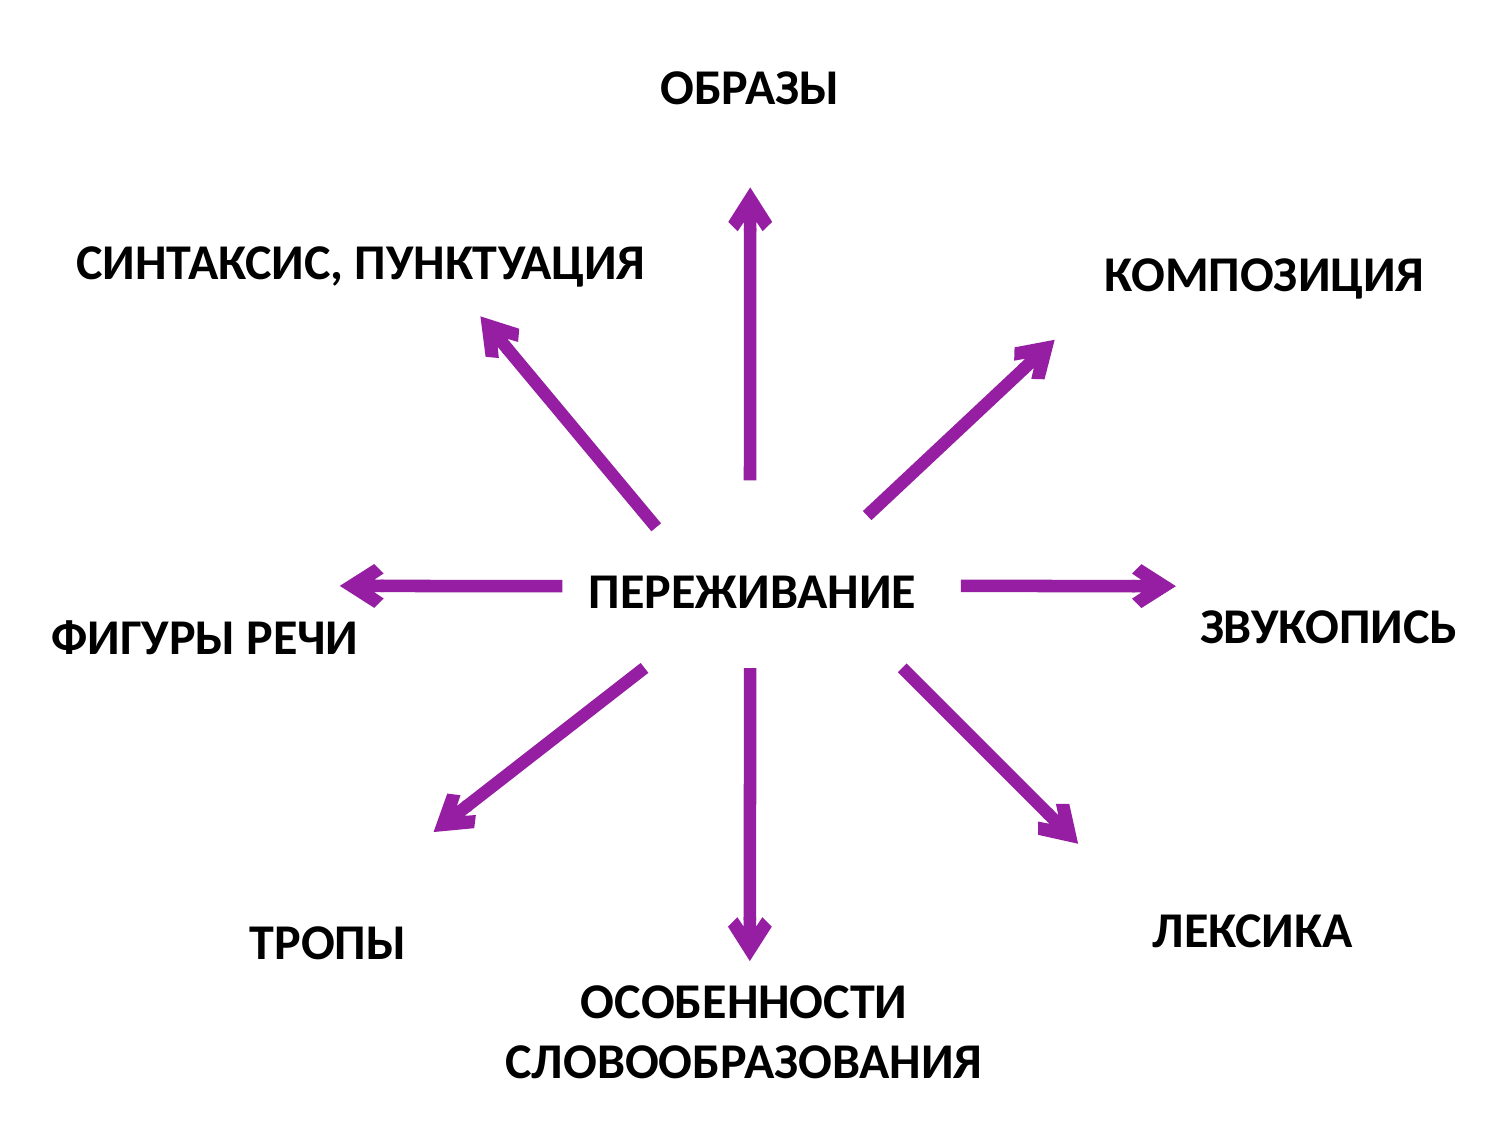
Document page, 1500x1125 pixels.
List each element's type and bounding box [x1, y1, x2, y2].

text_box [34, 46, 1475, 1098]
